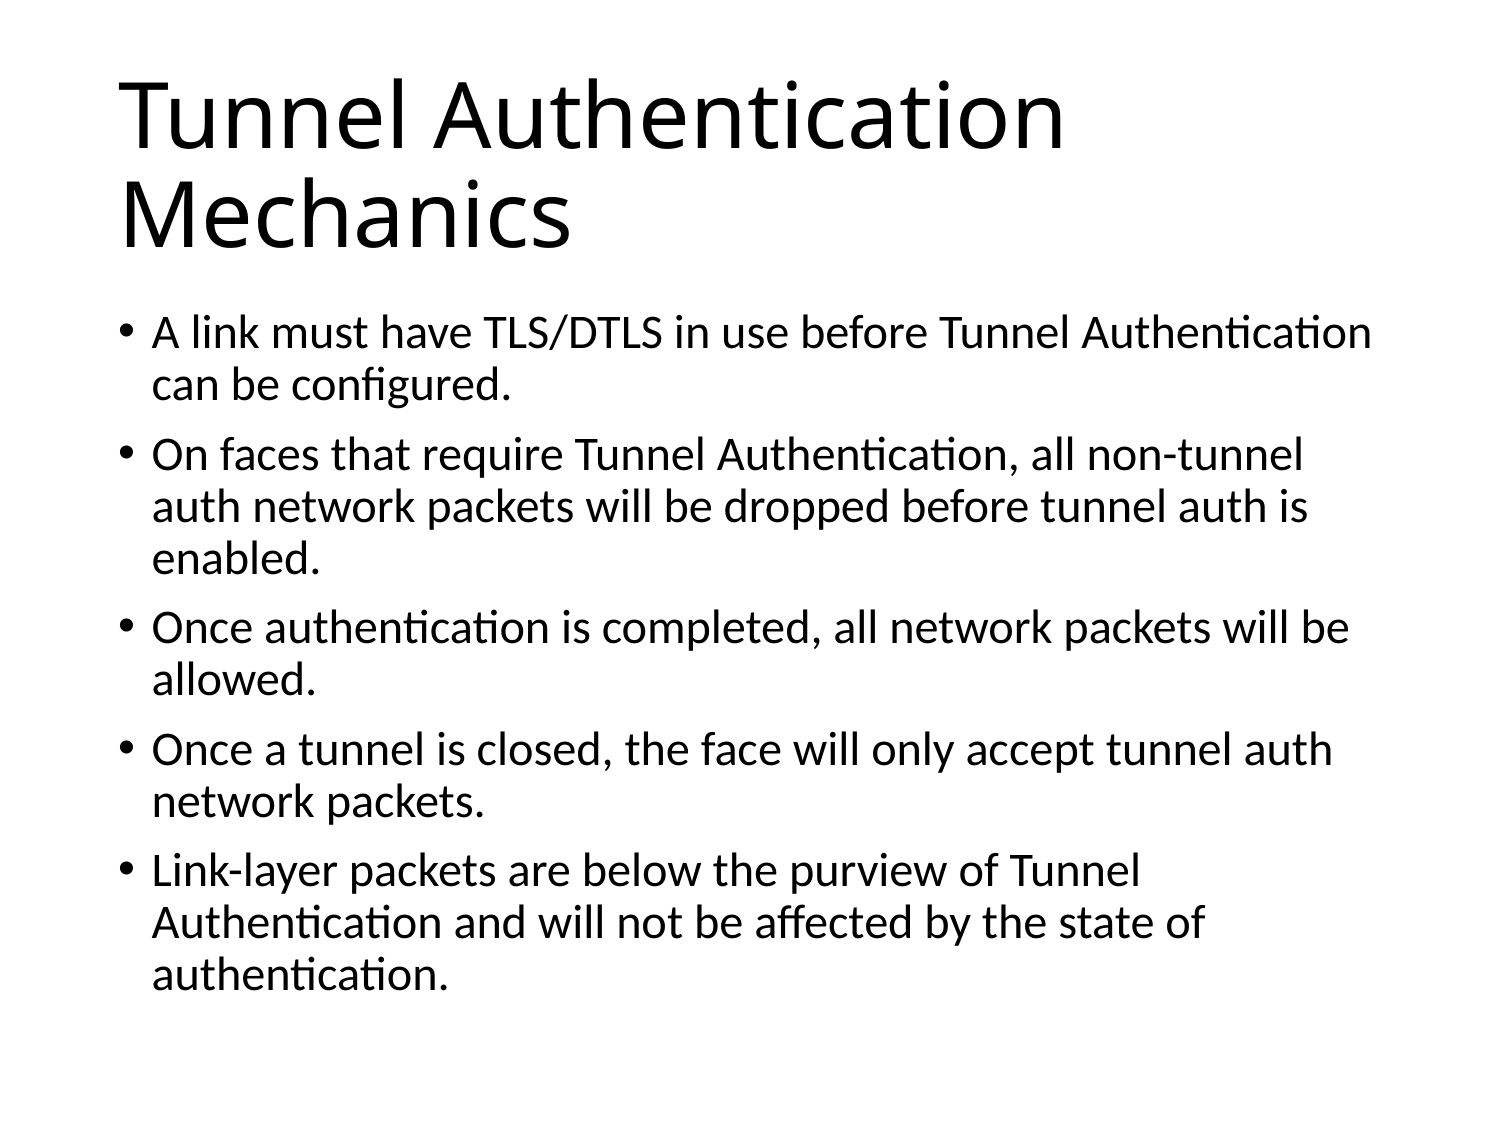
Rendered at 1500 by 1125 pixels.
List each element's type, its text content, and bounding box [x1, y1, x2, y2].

title Tunnel Authentication Mechanics [103, 59, 1397, 278]
list A link must have TLS/DTLS in use before Tunnel Authentication can be configured. On faces that require Tunnel Authentication, all non-tunnel auth network packets will be dropped before tunnel auth is enabled. Once authentication is completed, all network packets will be allowed. Once a tunnel is closed, the face will only accept tunnel auth network packets. Link-layer packets are below the purview of Tunnel Authentication and will not be affected by the state of authentication. [103, 299, 1397, 1014]
